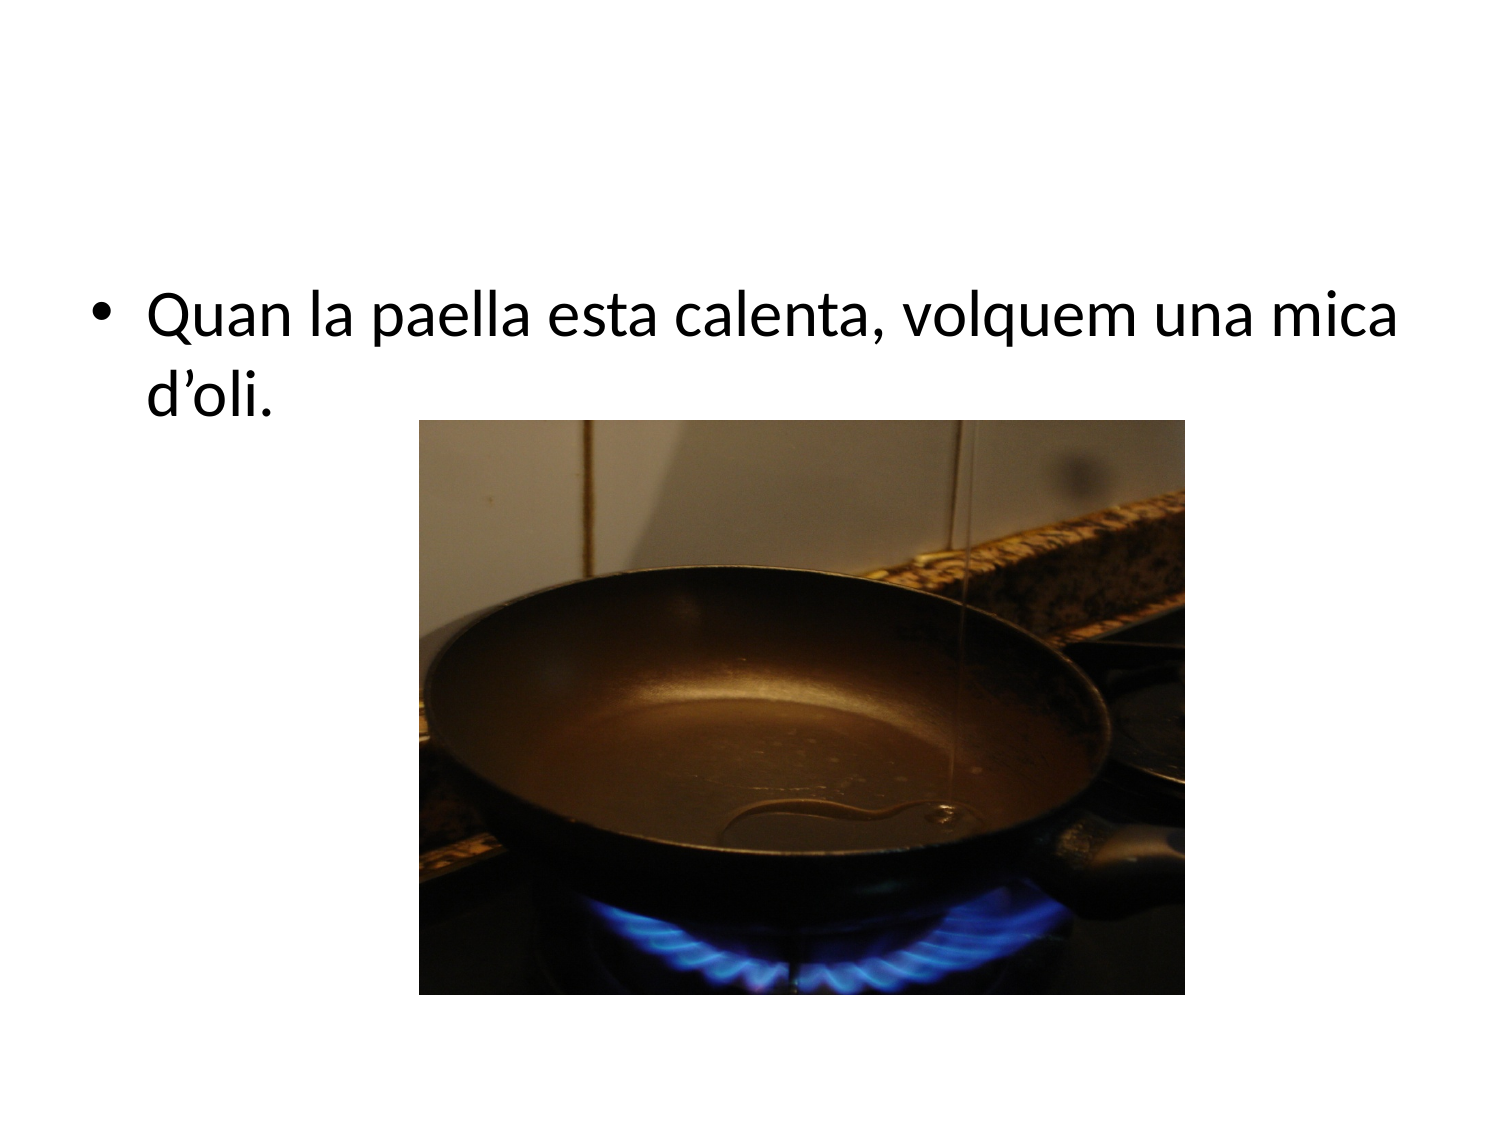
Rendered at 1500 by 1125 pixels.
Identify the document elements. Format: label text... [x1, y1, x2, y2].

list Quan la paella esta calenta, volquem una mica d’oli. [75, 262, 1425, 1005]
picture [418, 420, 1186, 996]
